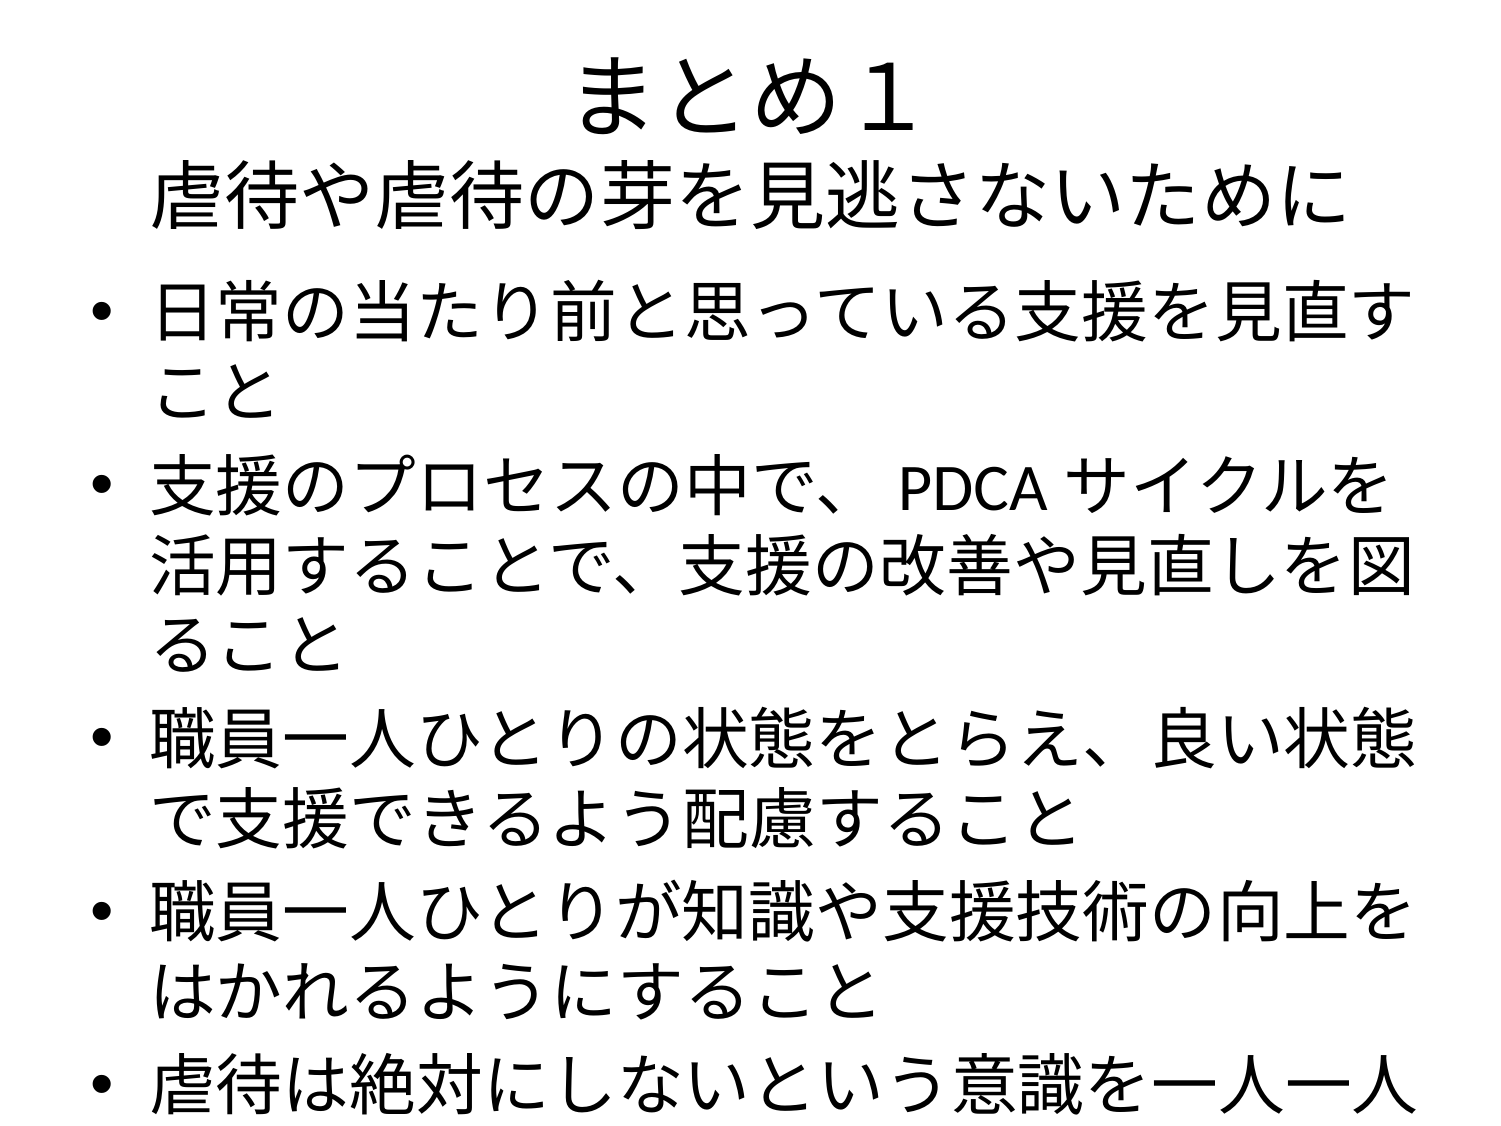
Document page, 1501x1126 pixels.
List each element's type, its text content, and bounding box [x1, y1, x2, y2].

list 日常の当たり前と思っている支援を見直すこと 支援のプロセスの中で、PDCAサイクルを活用することで、支援の改善や見直しを図ること 職員一人ひとりの状態をとらえ、良い状態で支援できるよう配慮すること 職員一人ひとりが知識や支援技術の向上をはかれるようにすること 虐待は絶対にしないという意識を一人一人が自覚し、実践に生かしていること [75, 262, 1460, 1006]
title まとめ１ 虐待や虐待の芽を見逃さないために [75, 45, 1426, 233]
